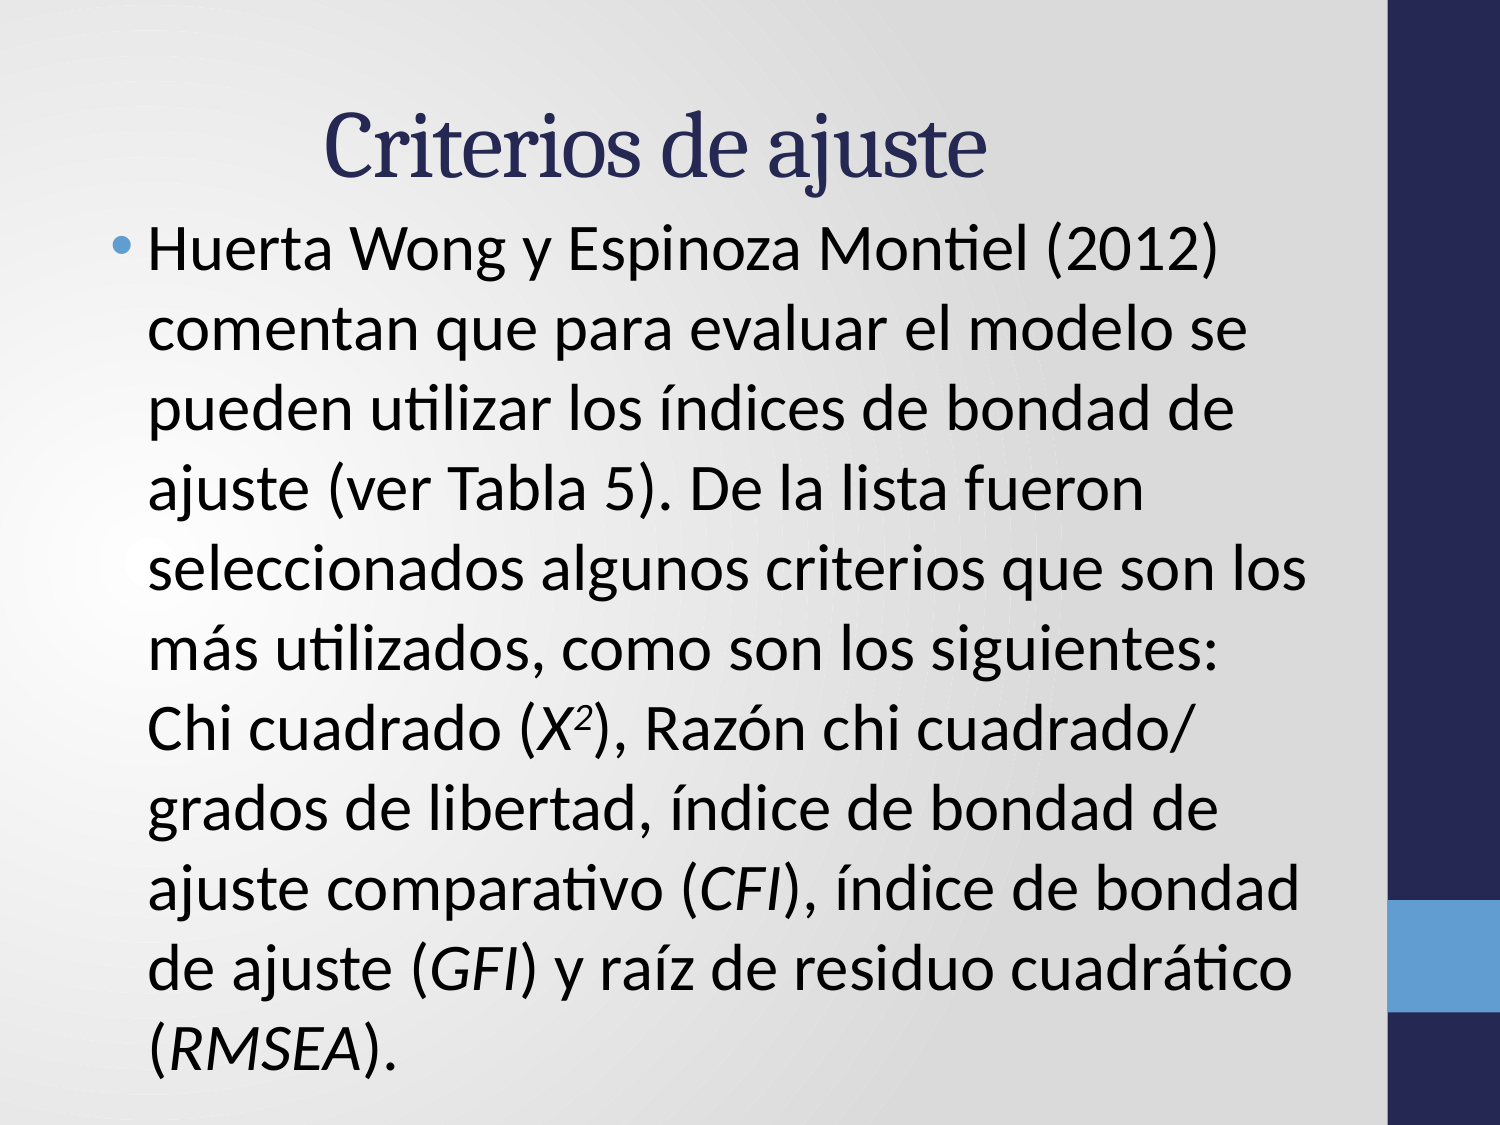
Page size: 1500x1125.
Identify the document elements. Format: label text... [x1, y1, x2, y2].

list Huerta Wong y Espinoza Montiel (2012) comentan que para evaluar el modelo se pueden utilizar los índices de bondad de ajuste (ver Tabla 5). De la lista fueron seleccionados algunos criterios que son los más utilizados, como son los siguientes: Chi cuadrado (X2), Razón chi cuadrado/ grados de libertad, índice de bondad de ajuste comparativo (CFI), índice de bondad de ajuste (GFI) y raíz de residuo cuadrático (RMSEA). [76, 196, 1327, 984]
title Criterios de ajuste [75, 45, 1325, 233]
